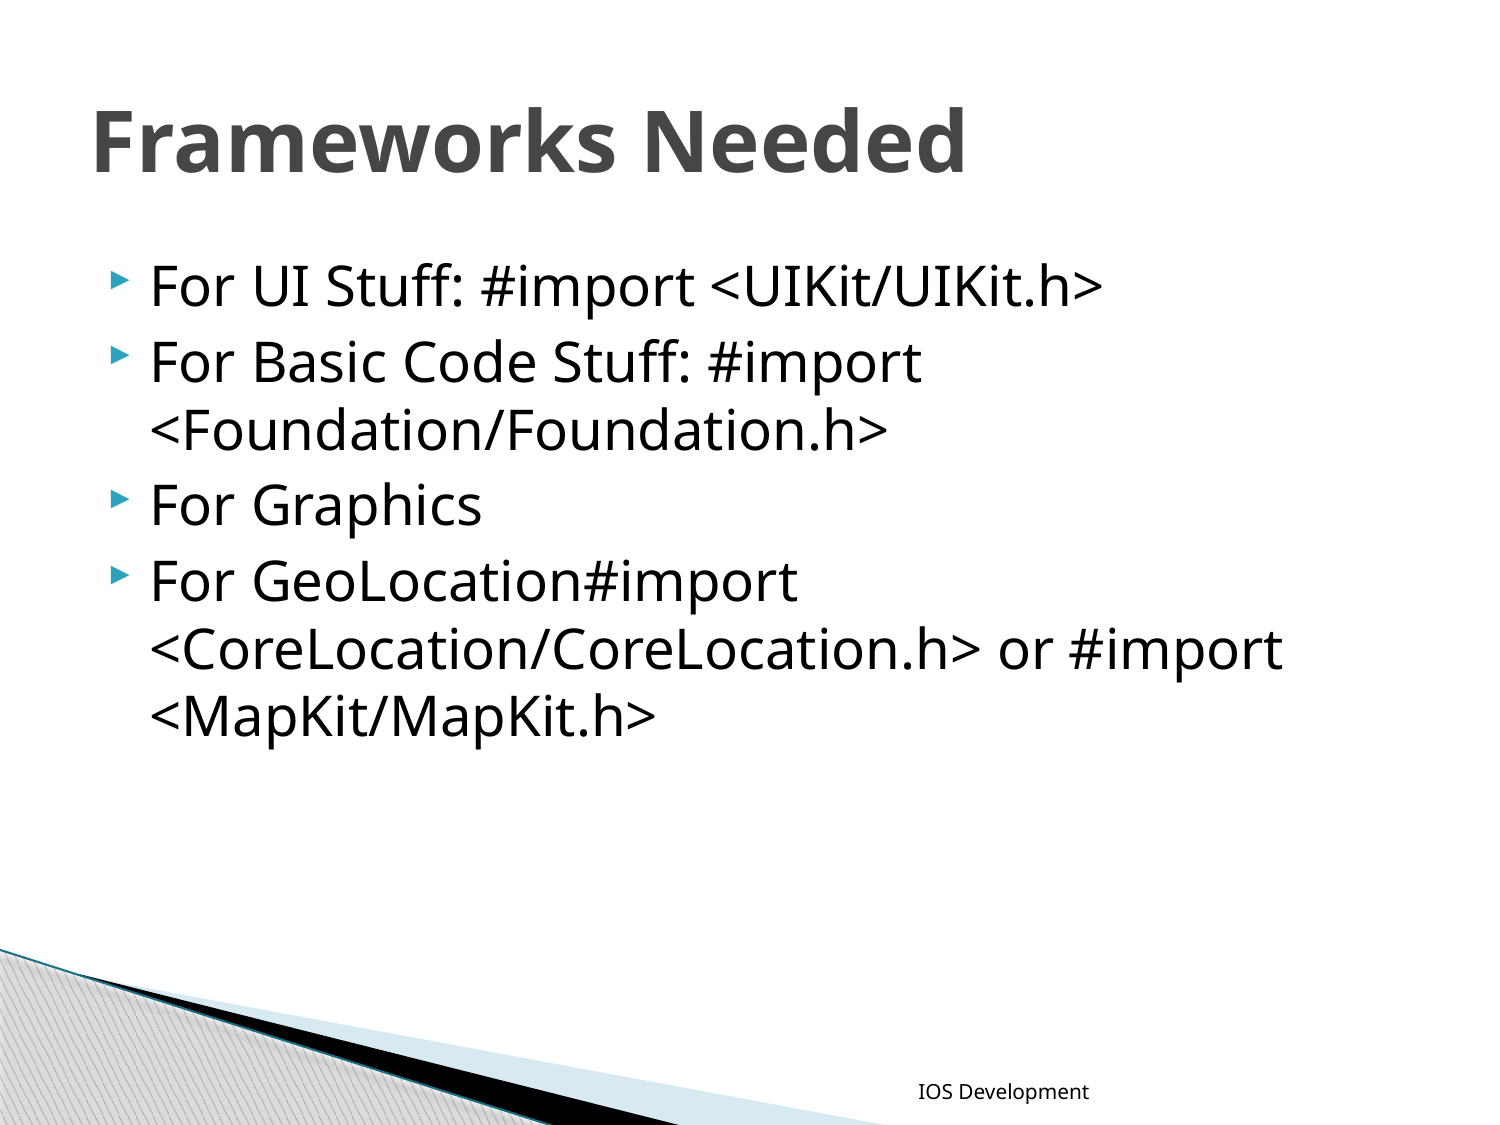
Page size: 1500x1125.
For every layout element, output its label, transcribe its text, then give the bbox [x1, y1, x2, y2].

list For UI Stuff: #import <UIKit/UIKit.h> For Basic Code Stuff: #import <Foundation/Foundation.h> For Graphics For GeoLocation#import <CoreLocation/CoreLocation.h> or #import <MapKit/MapKit.h> [75, 243, 1425, 986]
footer IOS Development [718, 1051, 1105, 1112]
title Frameworks Needed [75, 45, 1425, 233]
